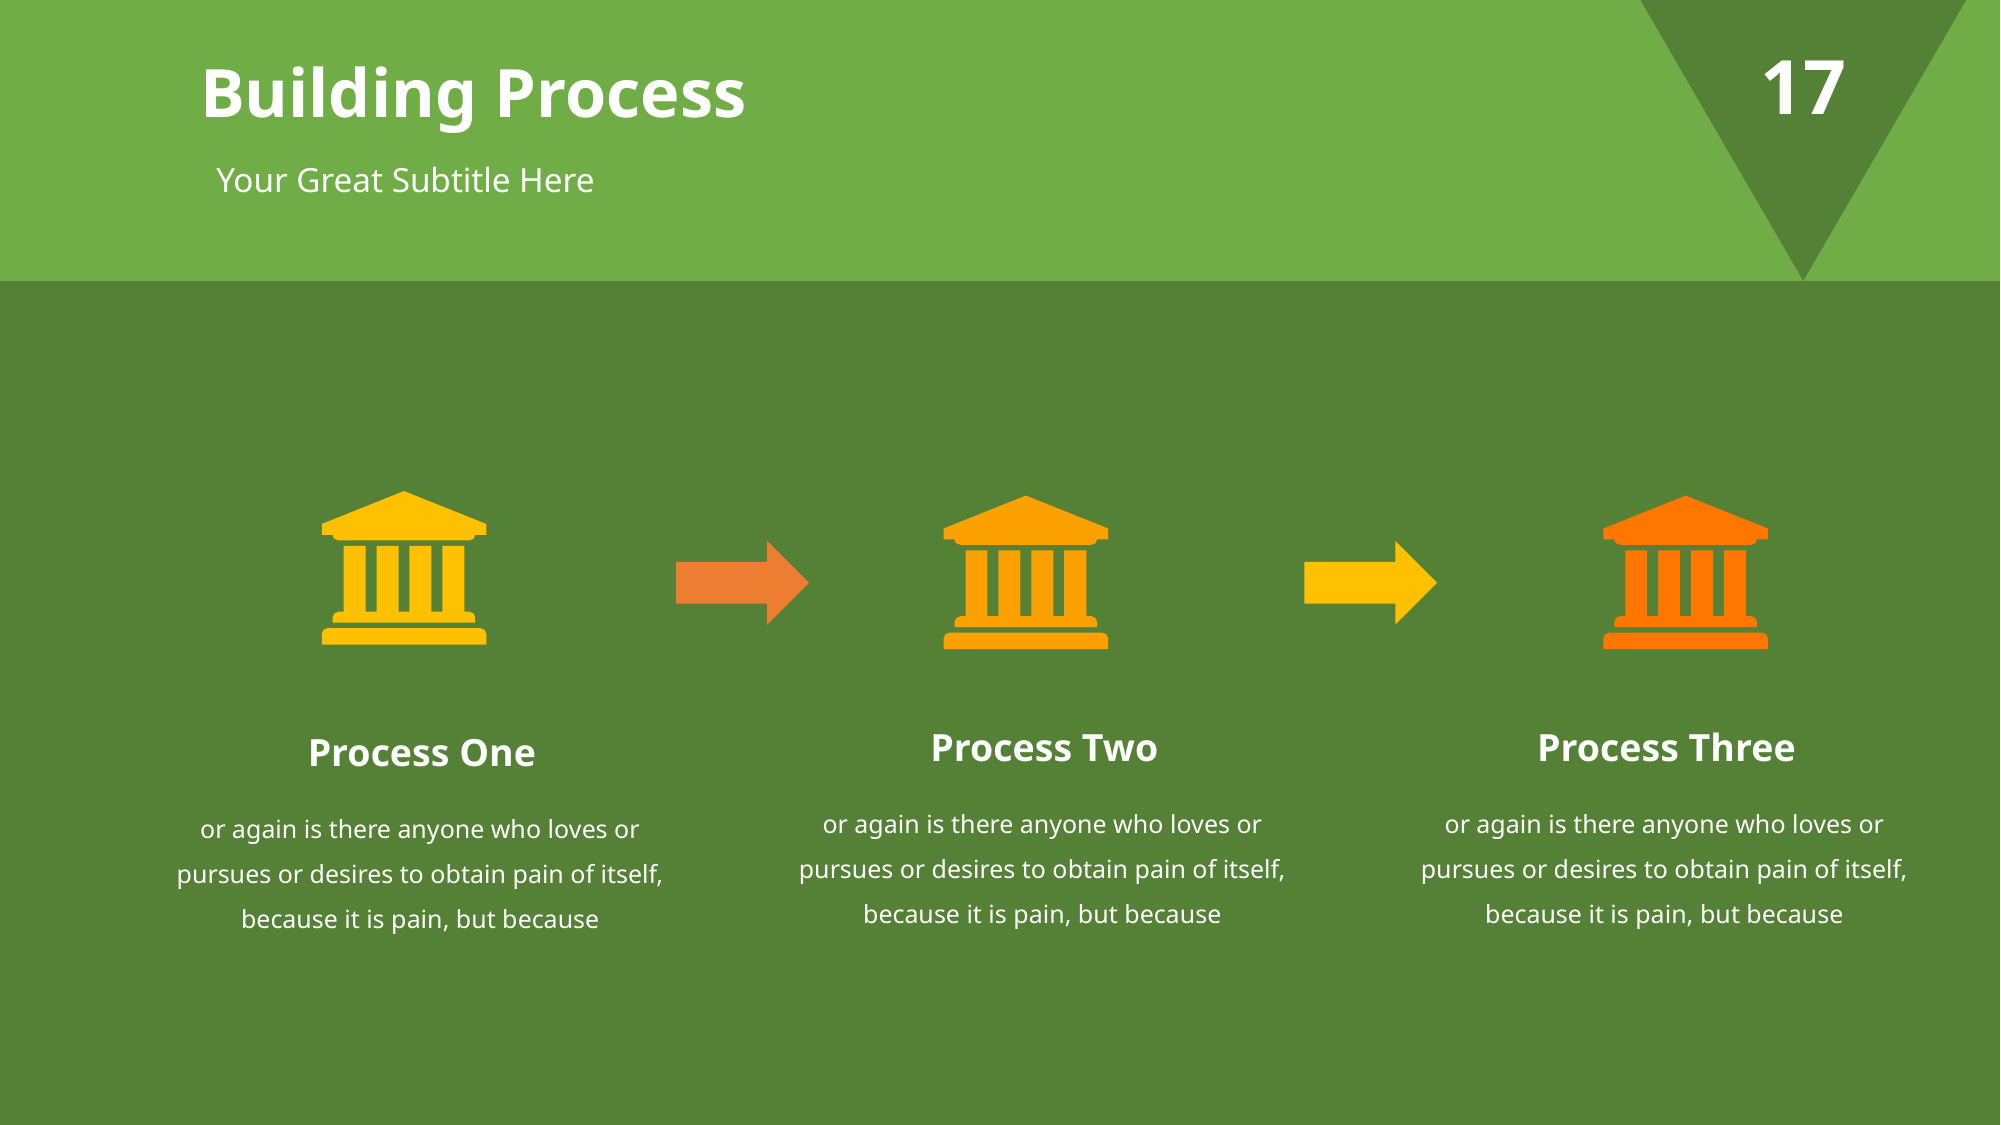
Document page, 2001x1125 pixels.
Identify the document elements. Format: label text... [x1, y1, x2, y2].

text_box [1804, 0, 2000, 281]
text_box Process Three [1511, 716, 1822, 778]
text_box [1614, 550, 1757, 628]
text_box Your Great Subtitle Here [184, 151, 627, 207]
text_box [332, 545, 476, 623]
text_box [1640, 0, 1967, 124]
text_box 17 [1712, 32, 1895, 139]
text_box [943, 495, 1109, 545]
text_box [954, 550, 1098, 628]
text_box or again is there anyone who loves or pursues or desires to obtain pain of itself, because it is pain, but because [145, 790, 695, 943]
text_box Process One [283, 721, 562, 782]
text_box [1603, 495, 1768, 545]
text_box [1603, 632, 1768, 650]
text_box or again is there anyone who loves or pursues or desires to obtain pain of itself, because it is pain, but because [768, 786, 1317, 938]
text_box Process Two [904, 716, 1185, 778]
text_box Building Process [184, 43, 809, 140]
text_box [676, 540, 810, 625]
text_box [1721, 139, 1886, 281]
text_box or again is there anyone who loves or pursues or desires to obtain pain of itself, because it is pain, but because [1390, 786, 1940, 938]
text_box [321, 491, 487, 541]
text_box [943, 632, 1109, 650]
text_box [0, 0, 1802, 281]
text_box [1304, 540, 1438, 625]
text_box [321, 628, 487, 645]
